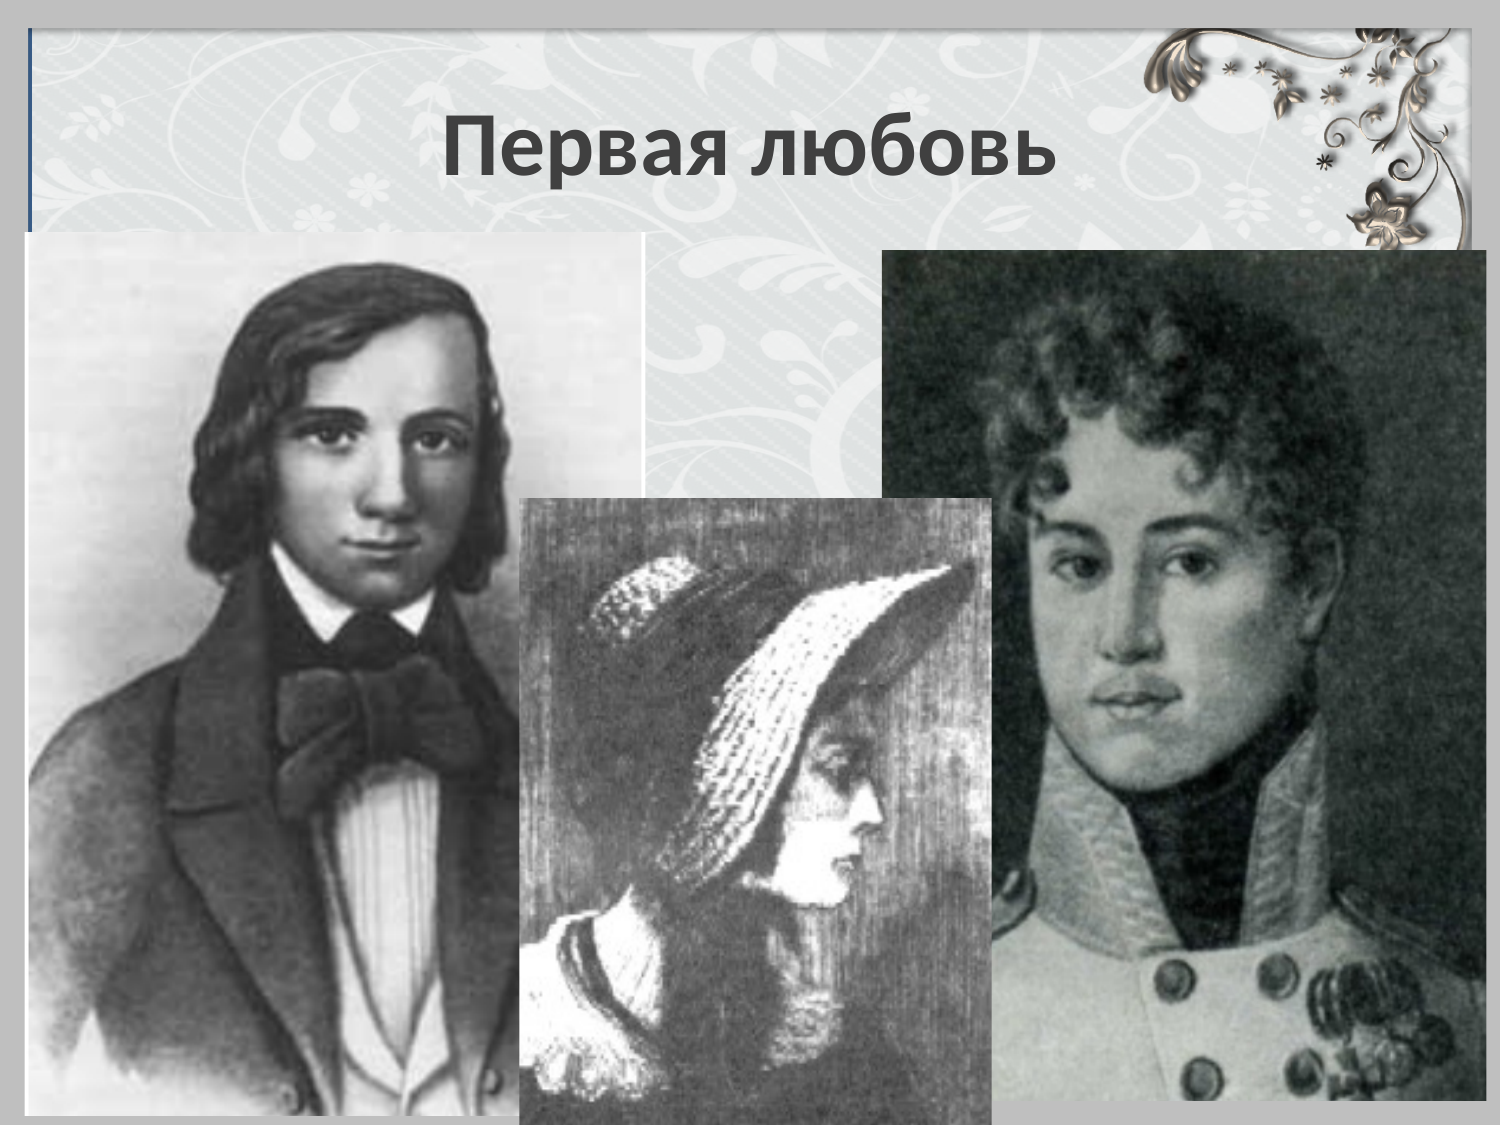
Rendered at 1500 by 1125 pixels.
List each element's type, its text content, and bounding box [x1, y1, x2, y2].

title Первая любовь [75, 45, 1425, 233]
picture [24, 232, 1487, 1125]
